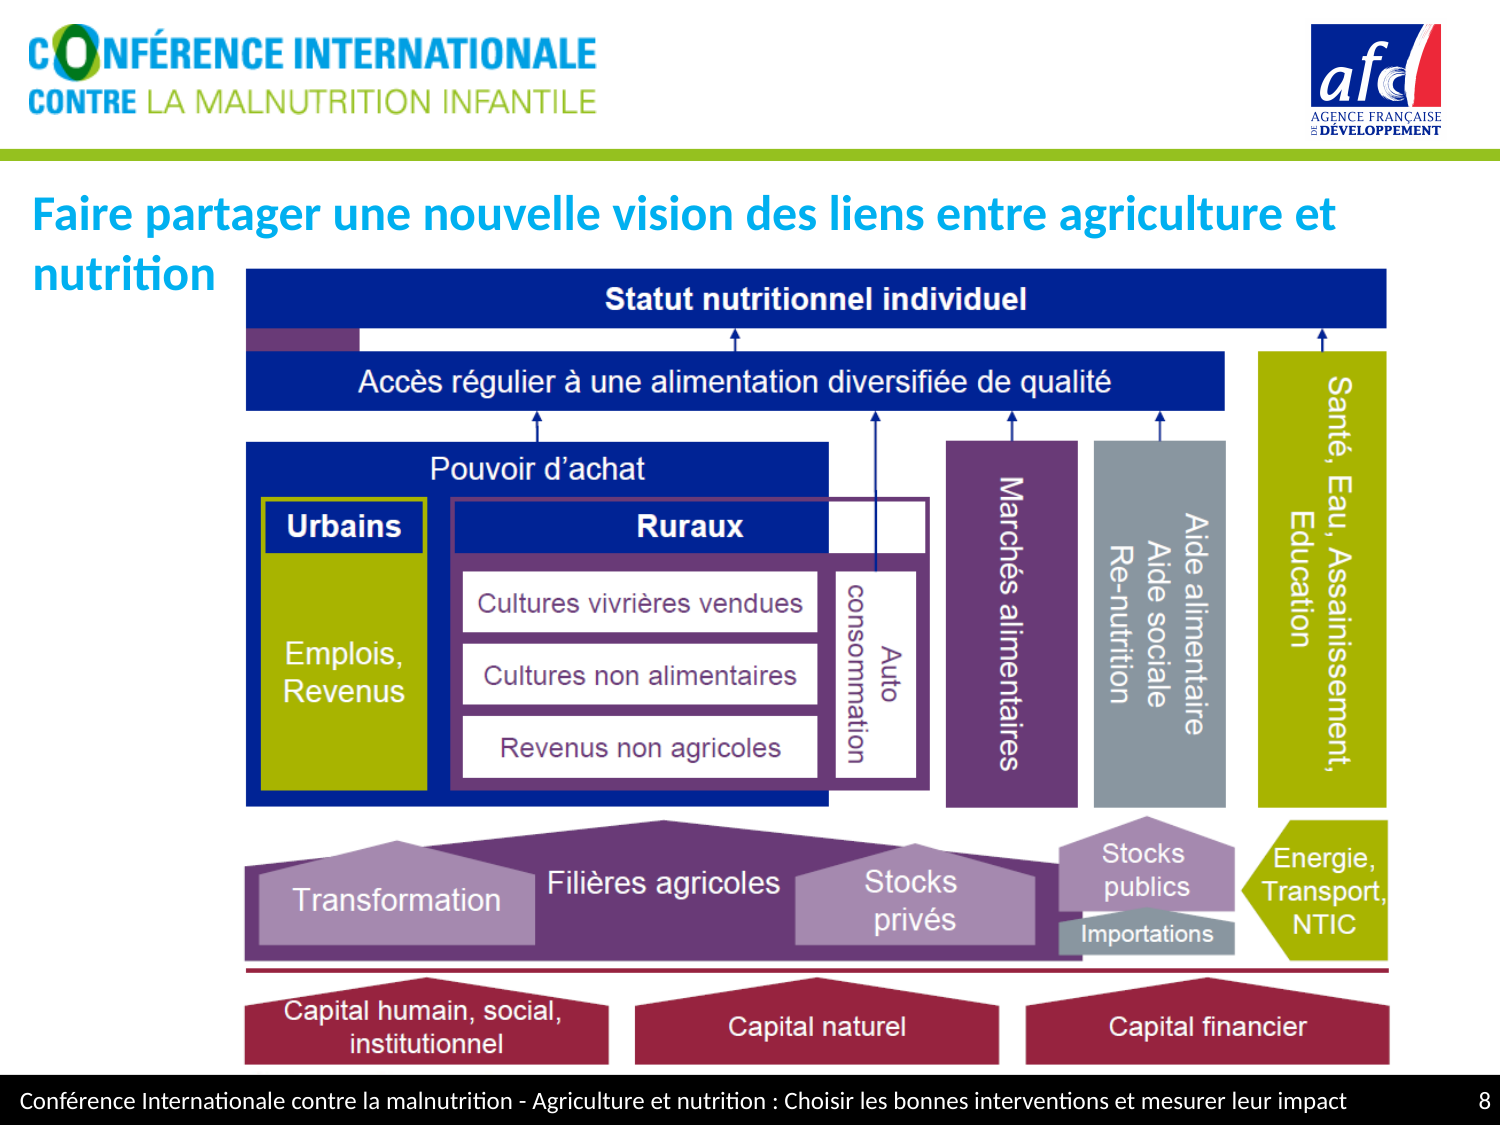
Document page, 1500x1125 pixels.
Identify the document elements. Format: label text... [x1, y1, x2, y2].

text_box [0, 147, 1500, 163]
picture [229, 255, 1412, 1074]
text_box 8 [1376, 1069, 1500, 1125]
picture [1304, 18, 1448, 141]
text_box Faire partager une nouvelle vision des liens entre agriculture et nutrition [17, 172, 1477, 308]
picture [29, 24, 597, 115]
text_box Conférence Internationale contre la malnutrition - Agriculture et nutrition : Choisir les bonnes interventions et mesurer leur impact [0, 1069, 1376, 1125]
